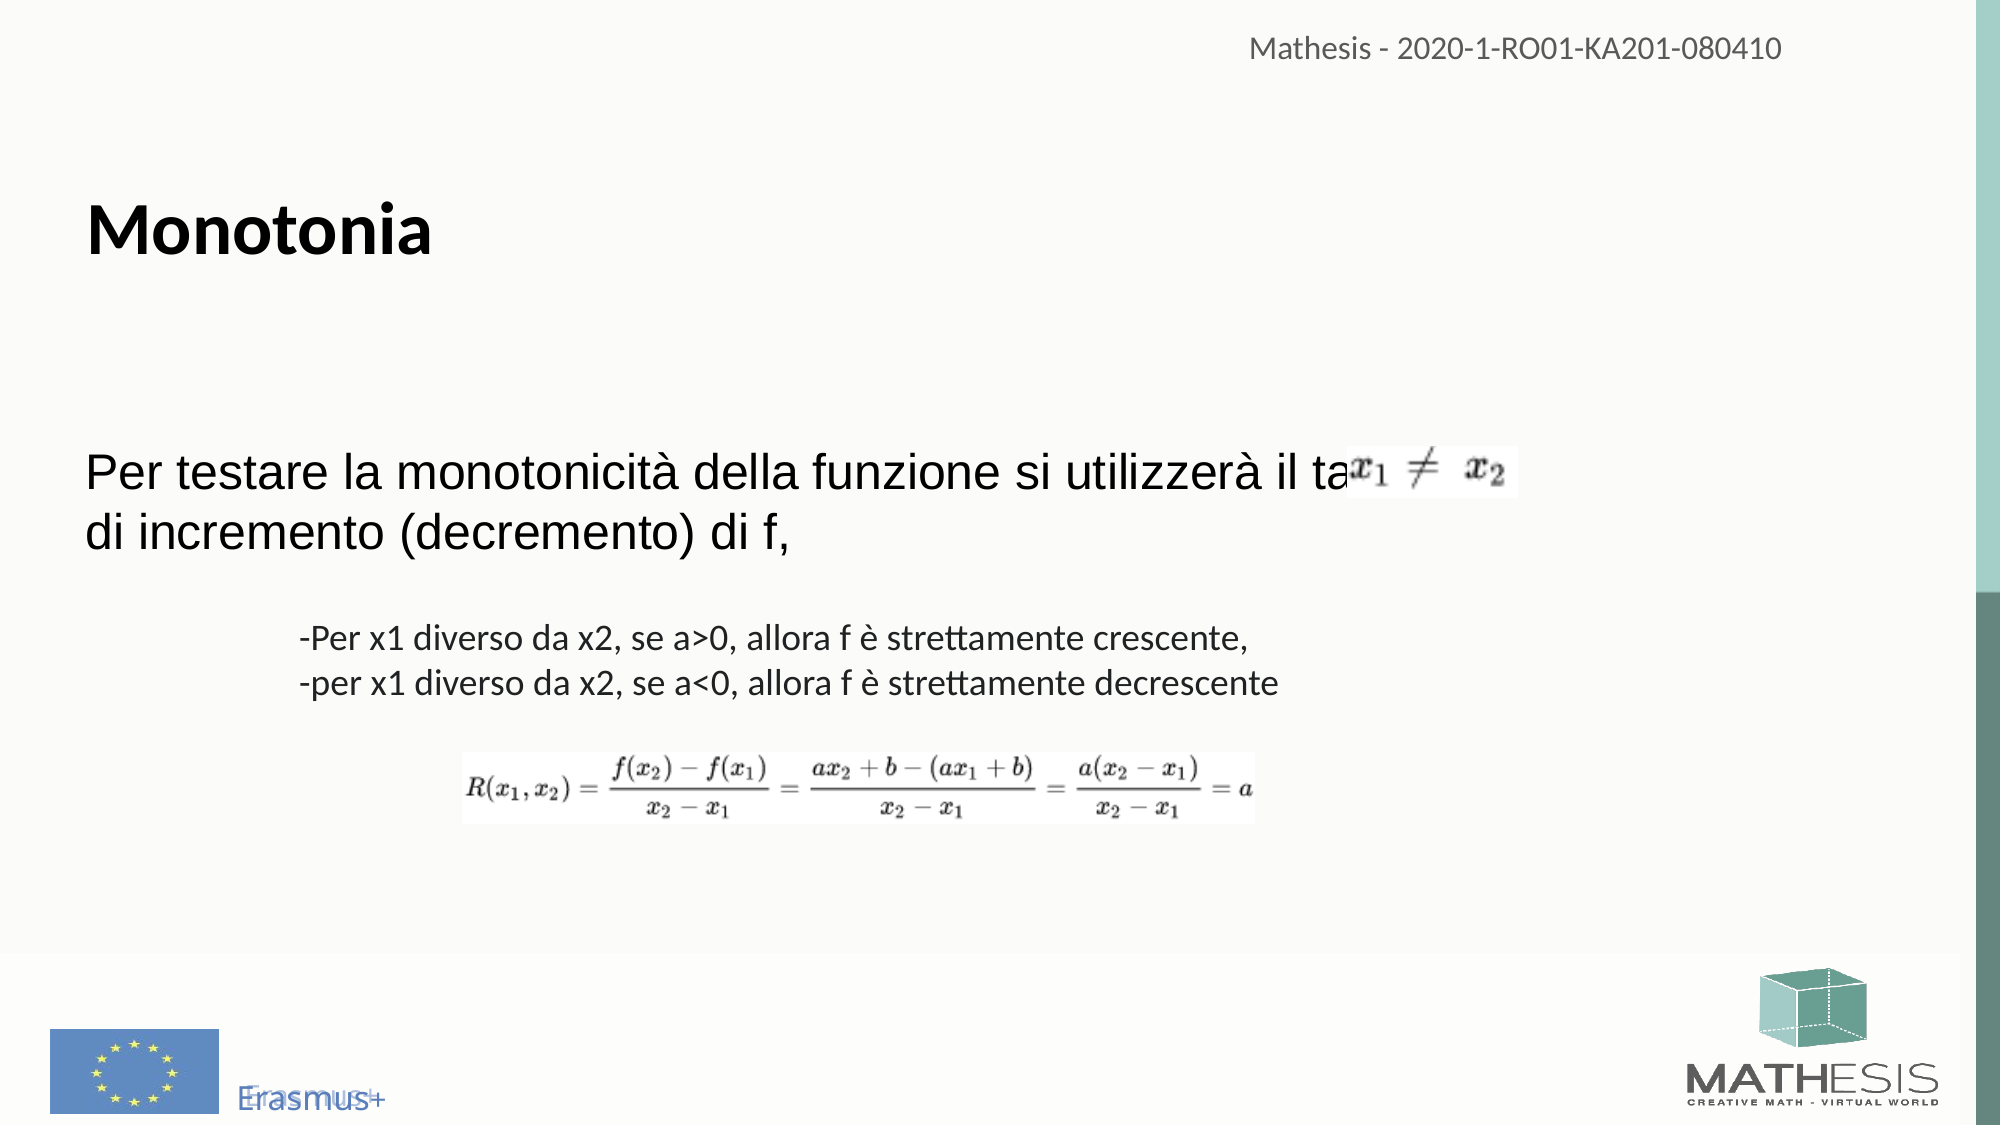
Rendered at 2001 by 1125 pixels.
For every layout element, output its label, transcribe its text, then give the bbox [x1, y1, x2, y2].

text_box Δ>0 [50, 1029, 219, 1114]
picture [462, 751, 1255, 825]
subtitle Per testare la monotonicità della funzione si utilizzerà il tasso di incremento (decremento) di f, [70, 432, 1471, 721]
text_box Δ>0 [1976, 0, 2000, 1125]
text_box Δ>0 [1664, 928, 1961, 1125]
title Monotonia [71, 172, 1772, 414]
picture [1347, 446, 1518, 498]
text_box -Per x1 diverso da x2, se a>0, allora f è strettamente crescente, -per x1 diverso da x2, se a<0, allora f è strettamente decrescente [284, 605, 1518, 711]
